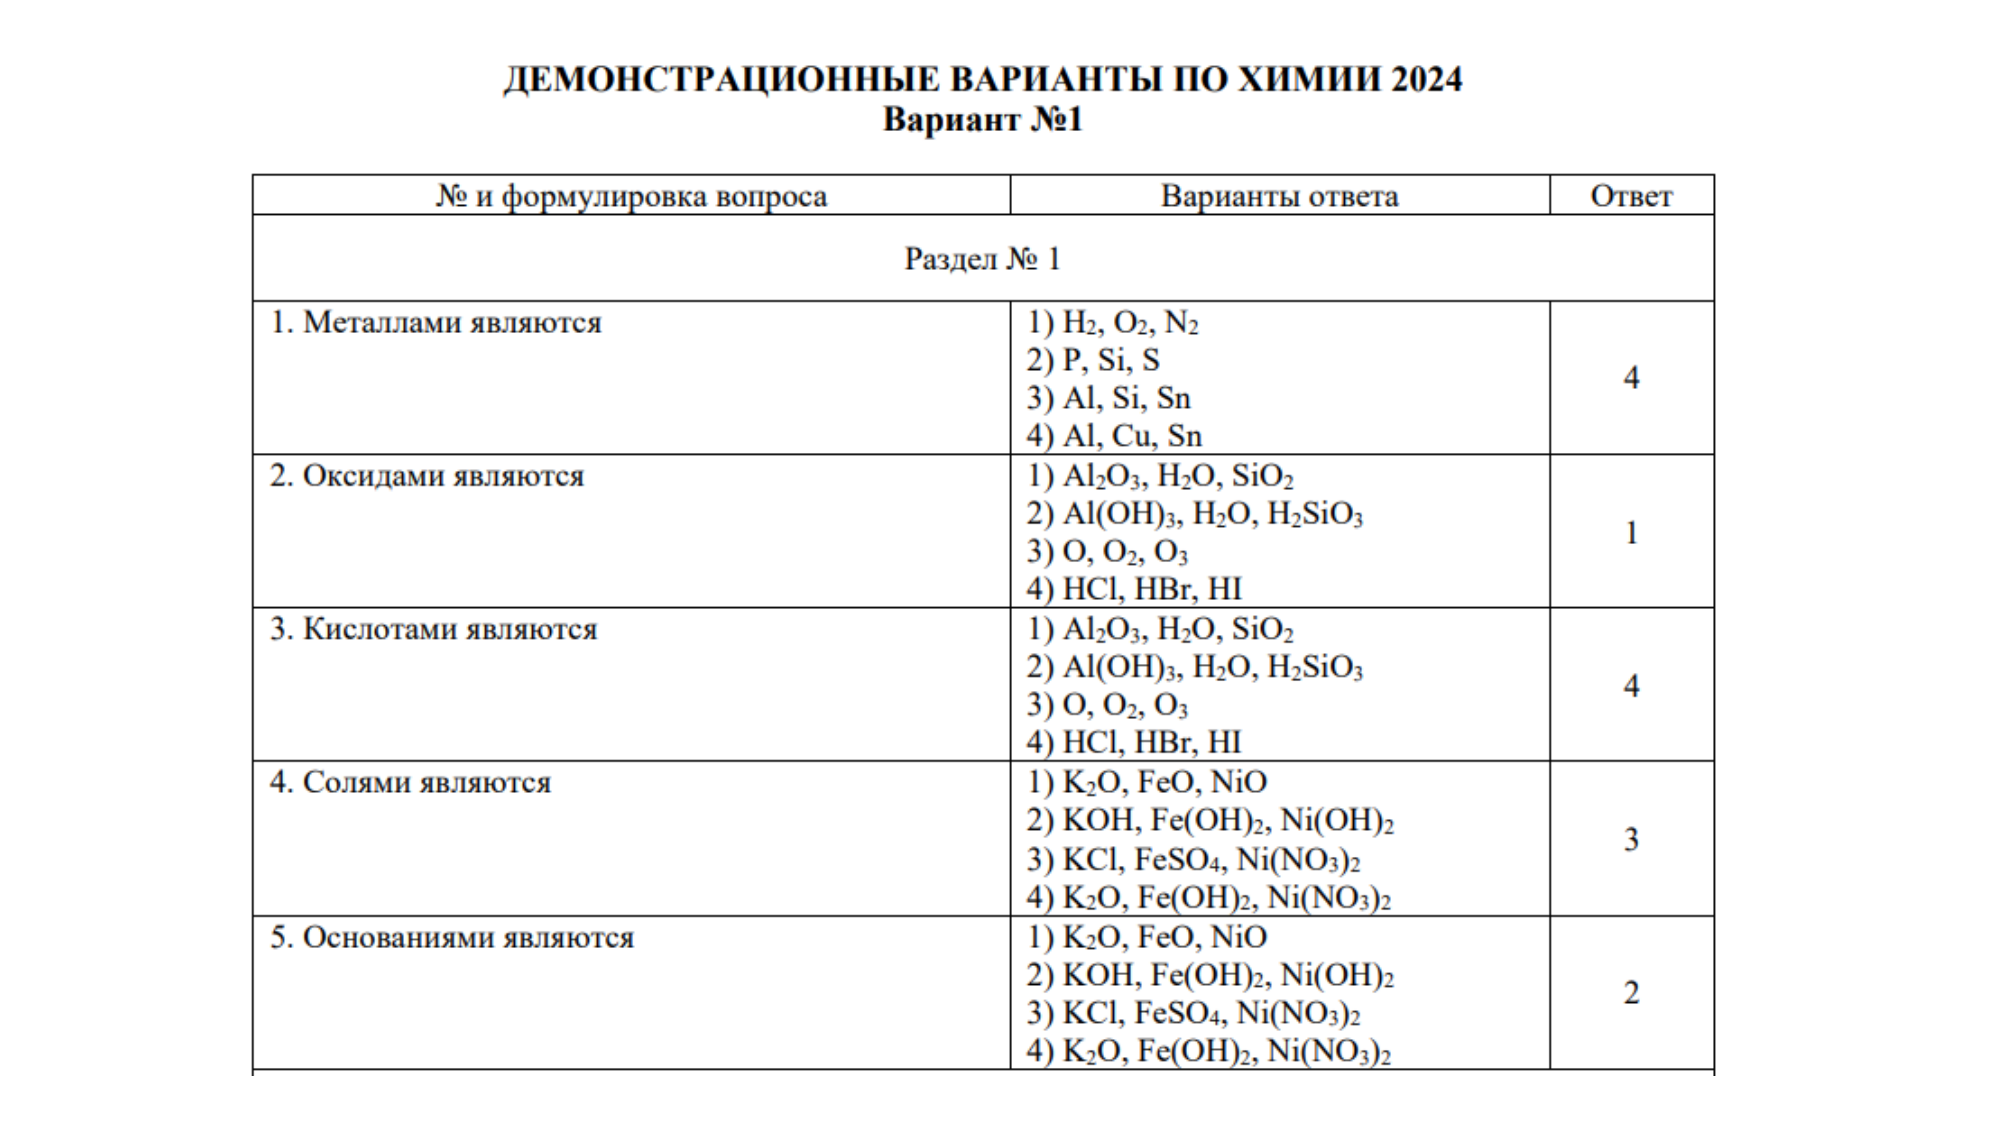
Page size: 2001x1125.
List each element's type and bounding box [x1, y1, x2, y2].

picture [209, 30, 1759, 1077]
